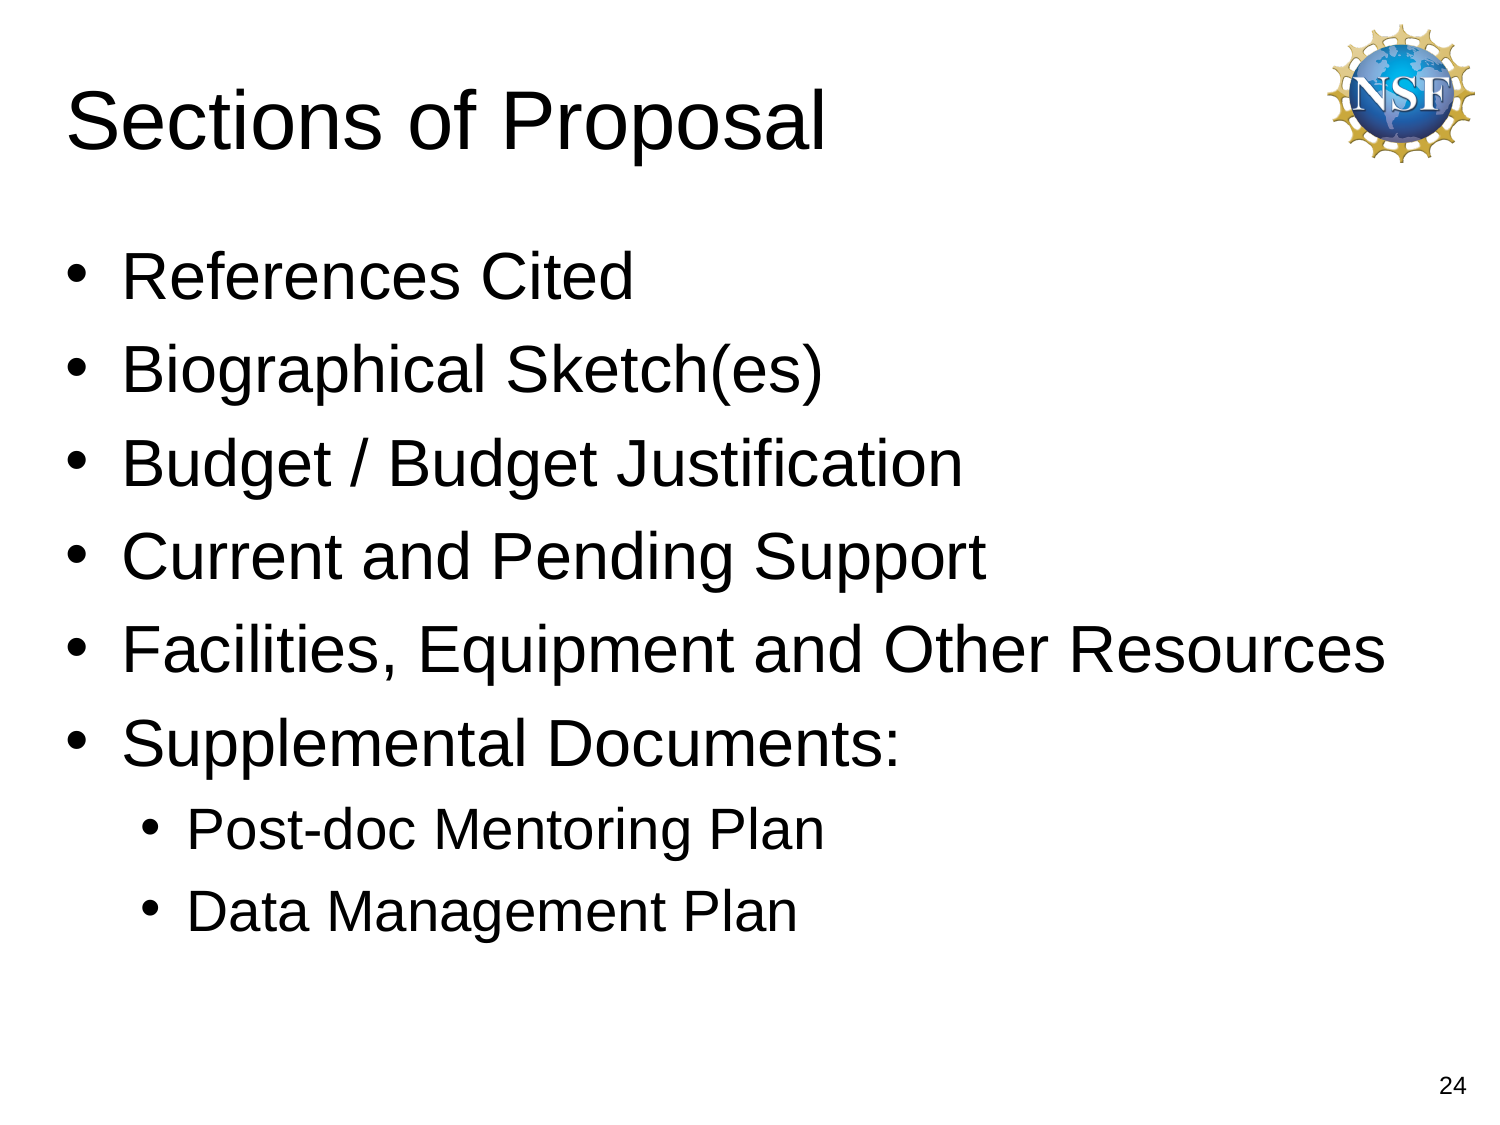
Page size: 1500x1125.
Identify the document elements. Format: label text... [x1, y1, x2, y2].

list References Cited Biographical Sketch(es) Budget / Budget Justification Current and Pending Support Facilities, Equipment and Other Resources Supplemental Documents: Post-doc Mentoring Plan Data Management Plan [50, 224, 1450, 1050]
title Sections of Proposal [50, 45, 1300, 188]
picture [1327, 24, 1475, 163]
